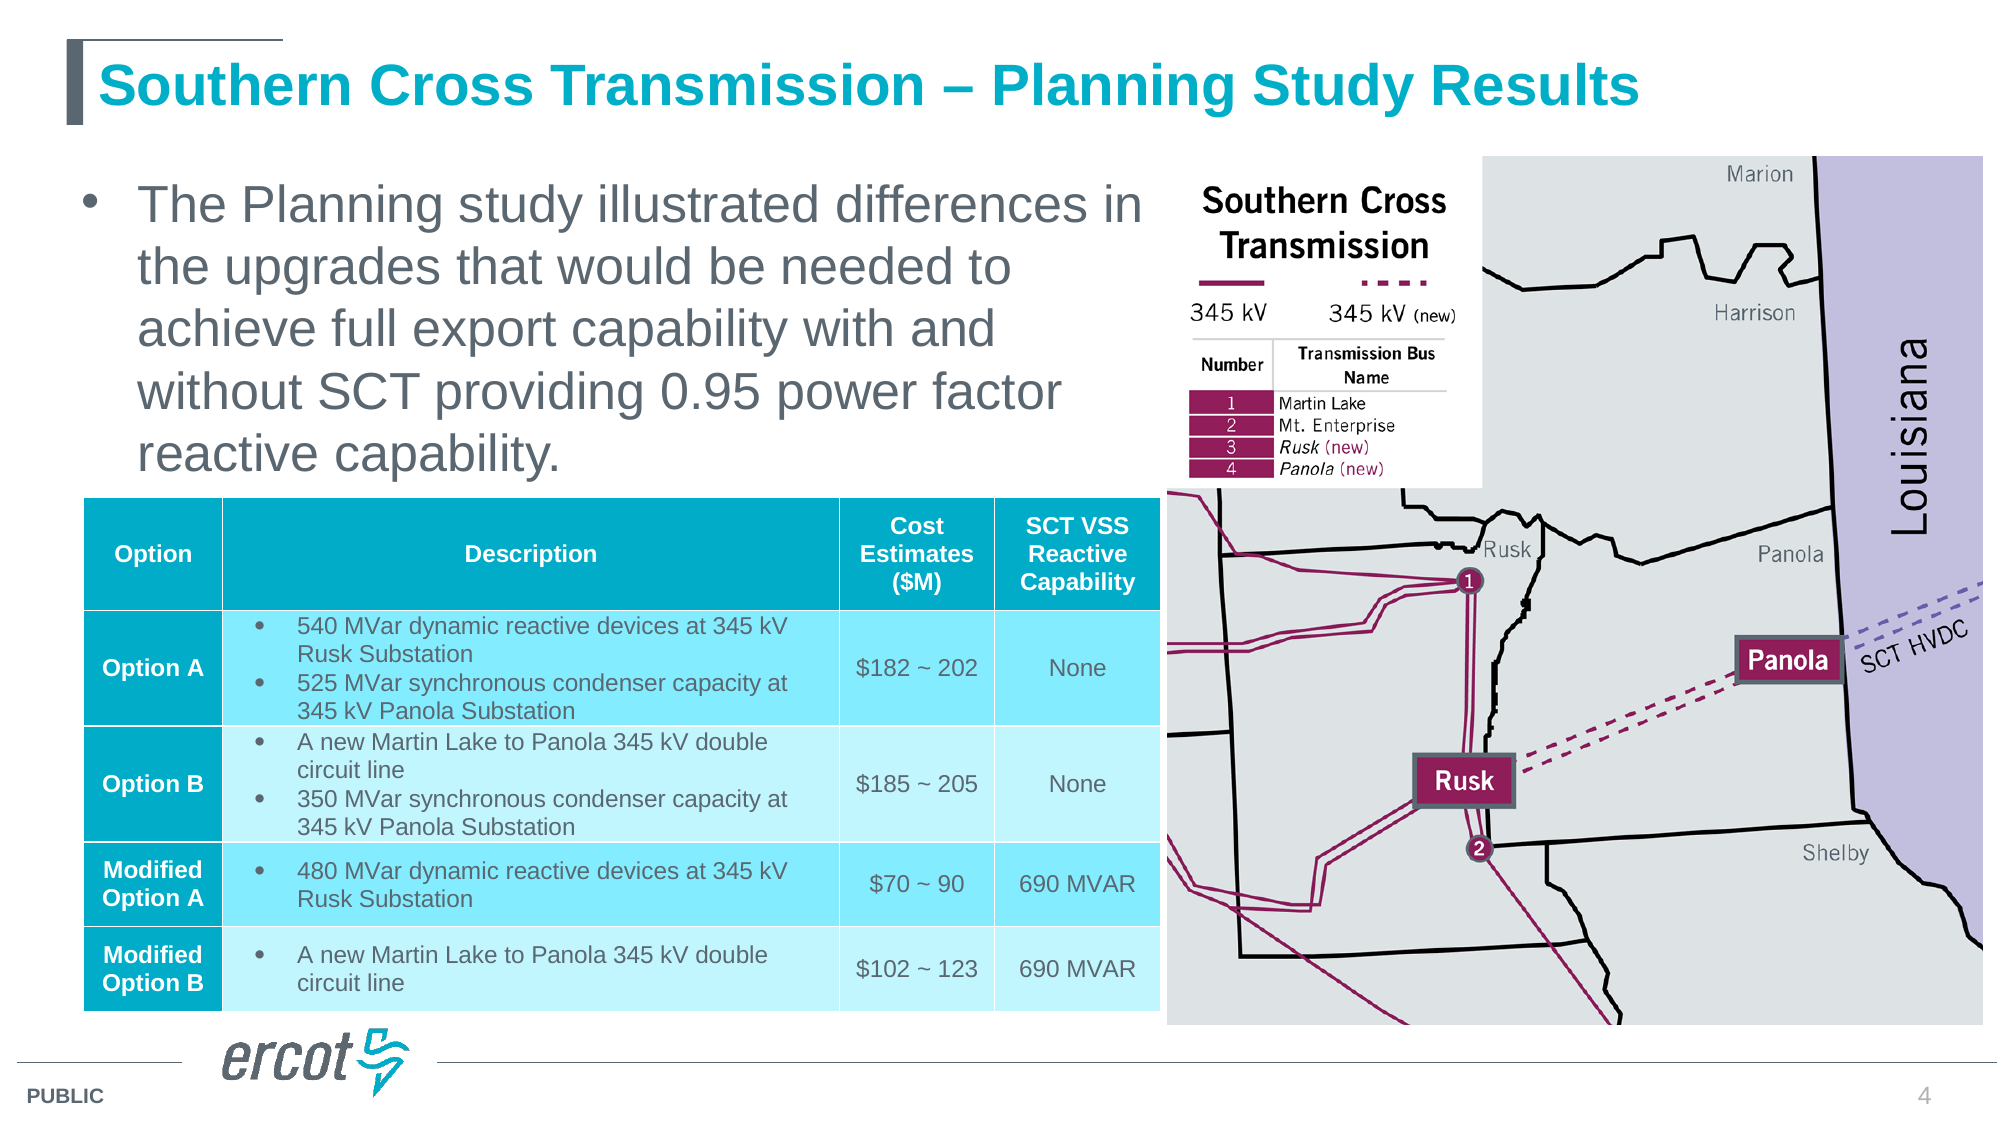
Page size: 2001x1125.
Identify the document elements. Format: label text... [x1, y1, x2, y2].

slide_number 4 [1866, 1076, 1984, 1113]
list The Planning study illustrated differences in the upgrades that would be needed to achieve full export capability with and without SCT providing 0.95 power factor reactive capability. [66, 162, 1161, 350]
picture [1166, 156, 1983, 1026]
picture [83, 496, 1164, 1100]
title Southern Cross Transmission – Planning Study Results [83, 39, 1934, 125]
